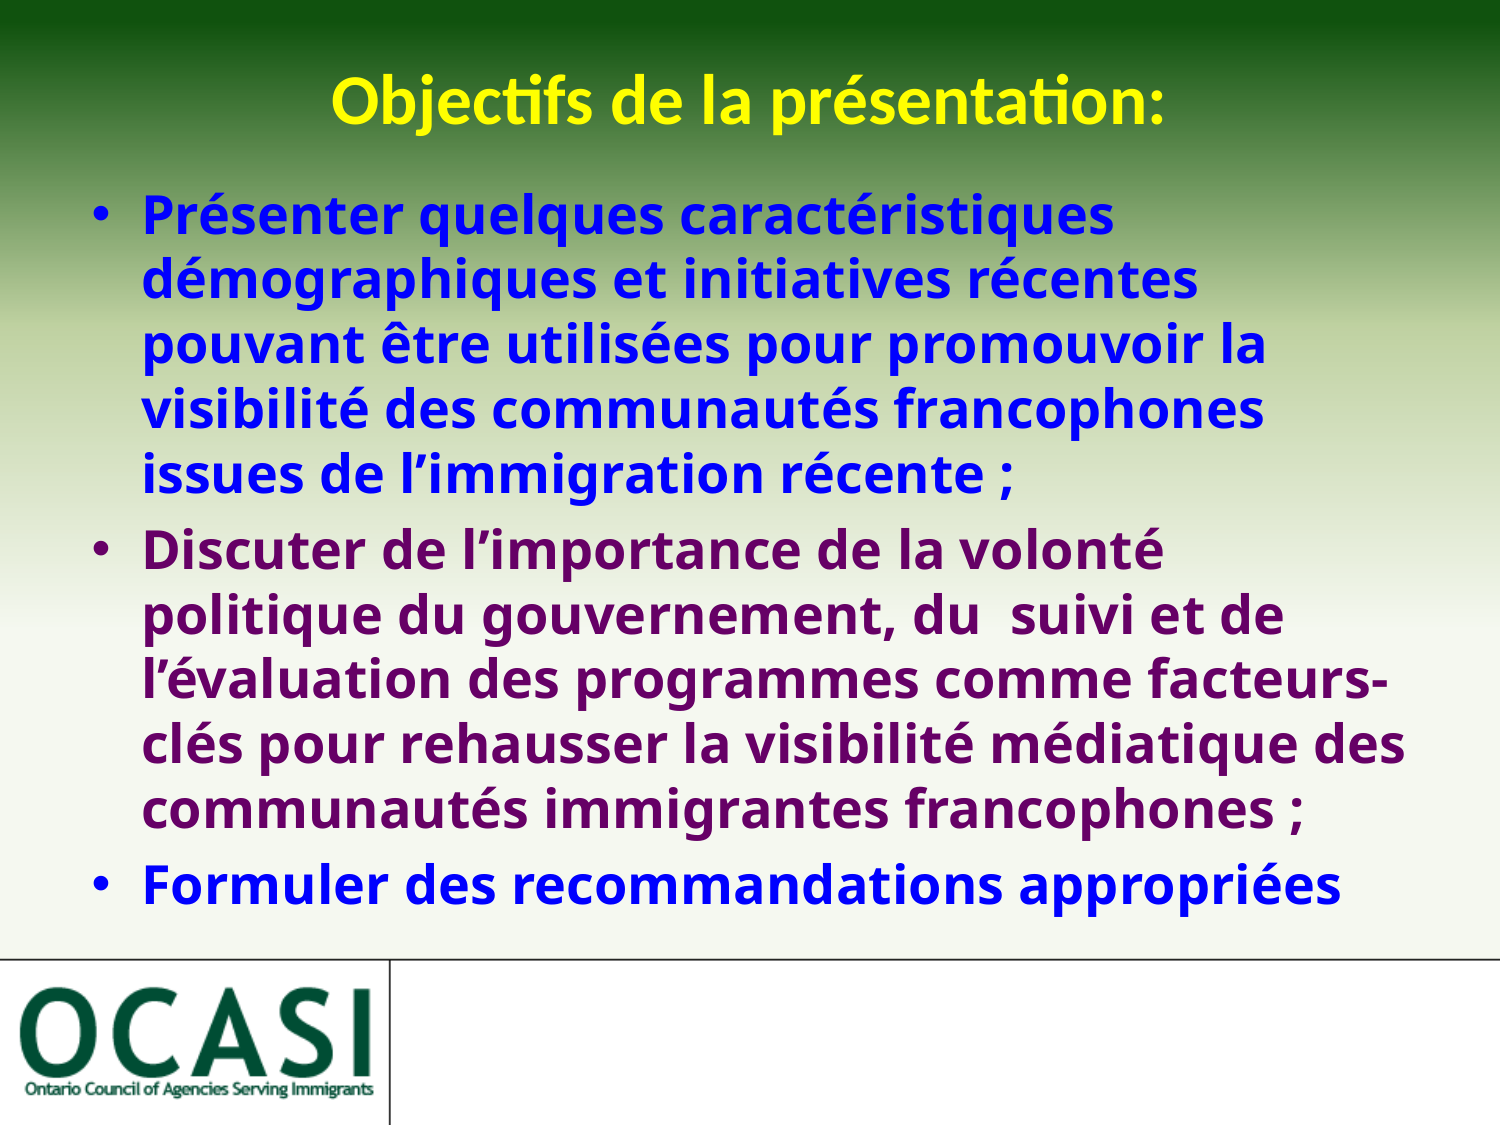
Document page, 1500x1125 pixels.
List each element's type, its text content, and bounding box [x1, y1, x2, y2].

title Objectifs de la présentation: [75, 45, 1425, 233]
picture [0, 0, 1500, 1125]
list Présenter quelques caractéristiques démographiques et initiatives récentes pouvant être utilisées pour promouvoir la visibilité des communautés francophones issues de l’immigration récente ; Discuter de l’importance de la volonté politique du gouvernement, du suivi et de l’évaluation des programmes comme facteurs-clés pour rehausser la visibilité médiatique des communautés immigrantes francophones ; Formuler des recommandations appropriées [76, 172, 1427, 941]
